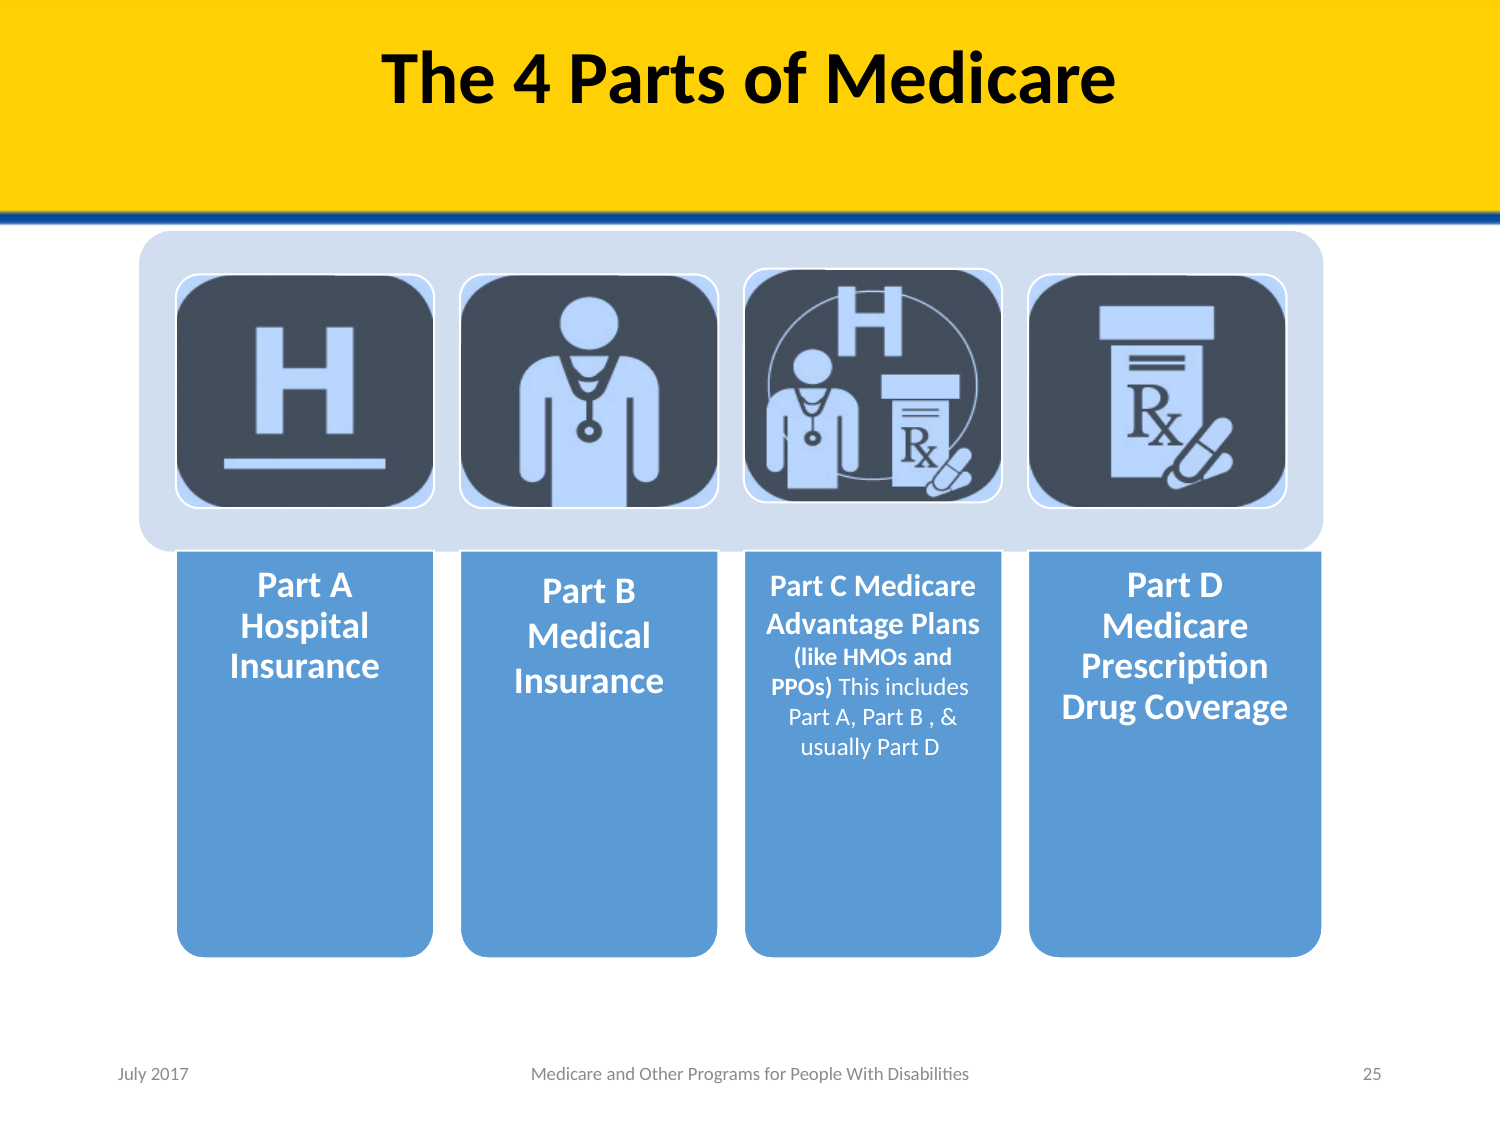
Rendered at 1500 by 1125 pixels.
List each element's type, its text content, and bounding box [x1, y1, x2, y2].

title The 4 Parts of Medicare [103, 2, 1397, 156]
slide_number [103, 1042, 441, 1103]
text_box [140, 231, 1323, 959]
picture [0, 0, 1500, 1125]
slide_number 25 [1059, 1042, 1397, 1103]
footer Medicare and Other Programs for People With Disabilities [496, 1042, 1004, 1103]
